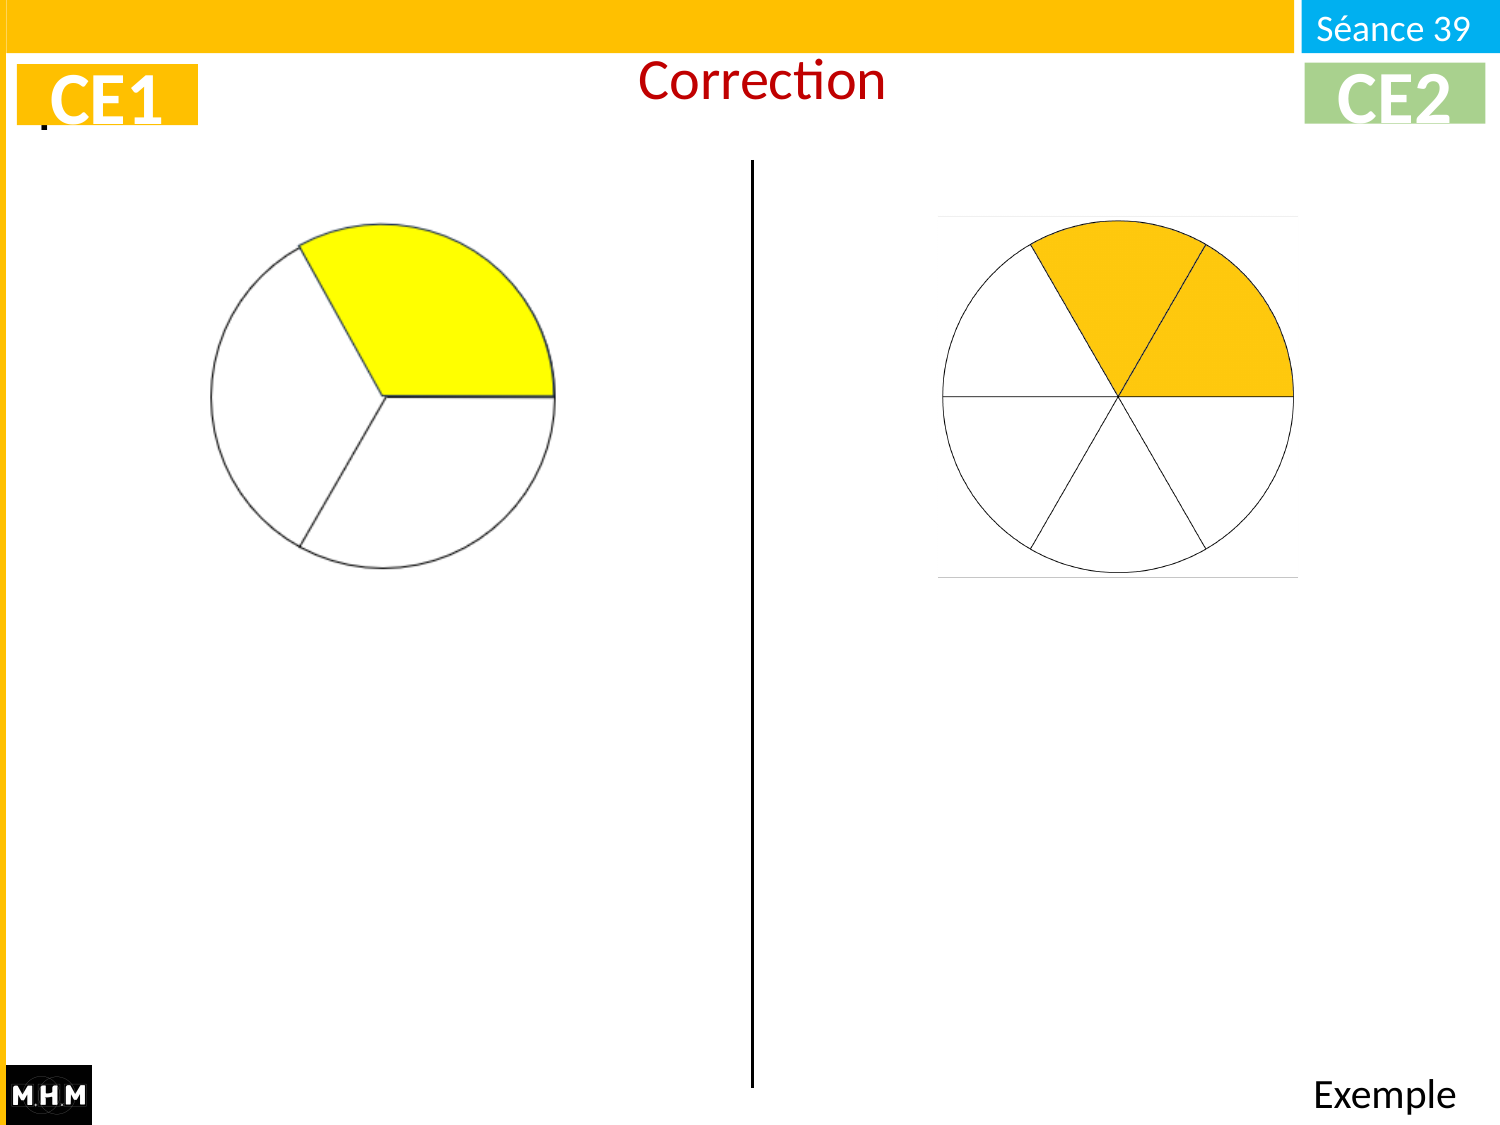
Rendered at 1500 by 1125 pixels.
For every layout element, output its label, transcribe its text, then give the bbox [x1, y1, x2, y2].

text_box CE2 [1303, 62, 1487, 125]
title Correction [372, 0, 1154, 163]
picture [197, 215, 568, 592]
picture [937, 215, 1300, 578]
list Exemple [1270, 1064, 1500, 1125]
picture [6, 1065, 92, 1125]
text_box CE1 [16, 63, 199, 126]
